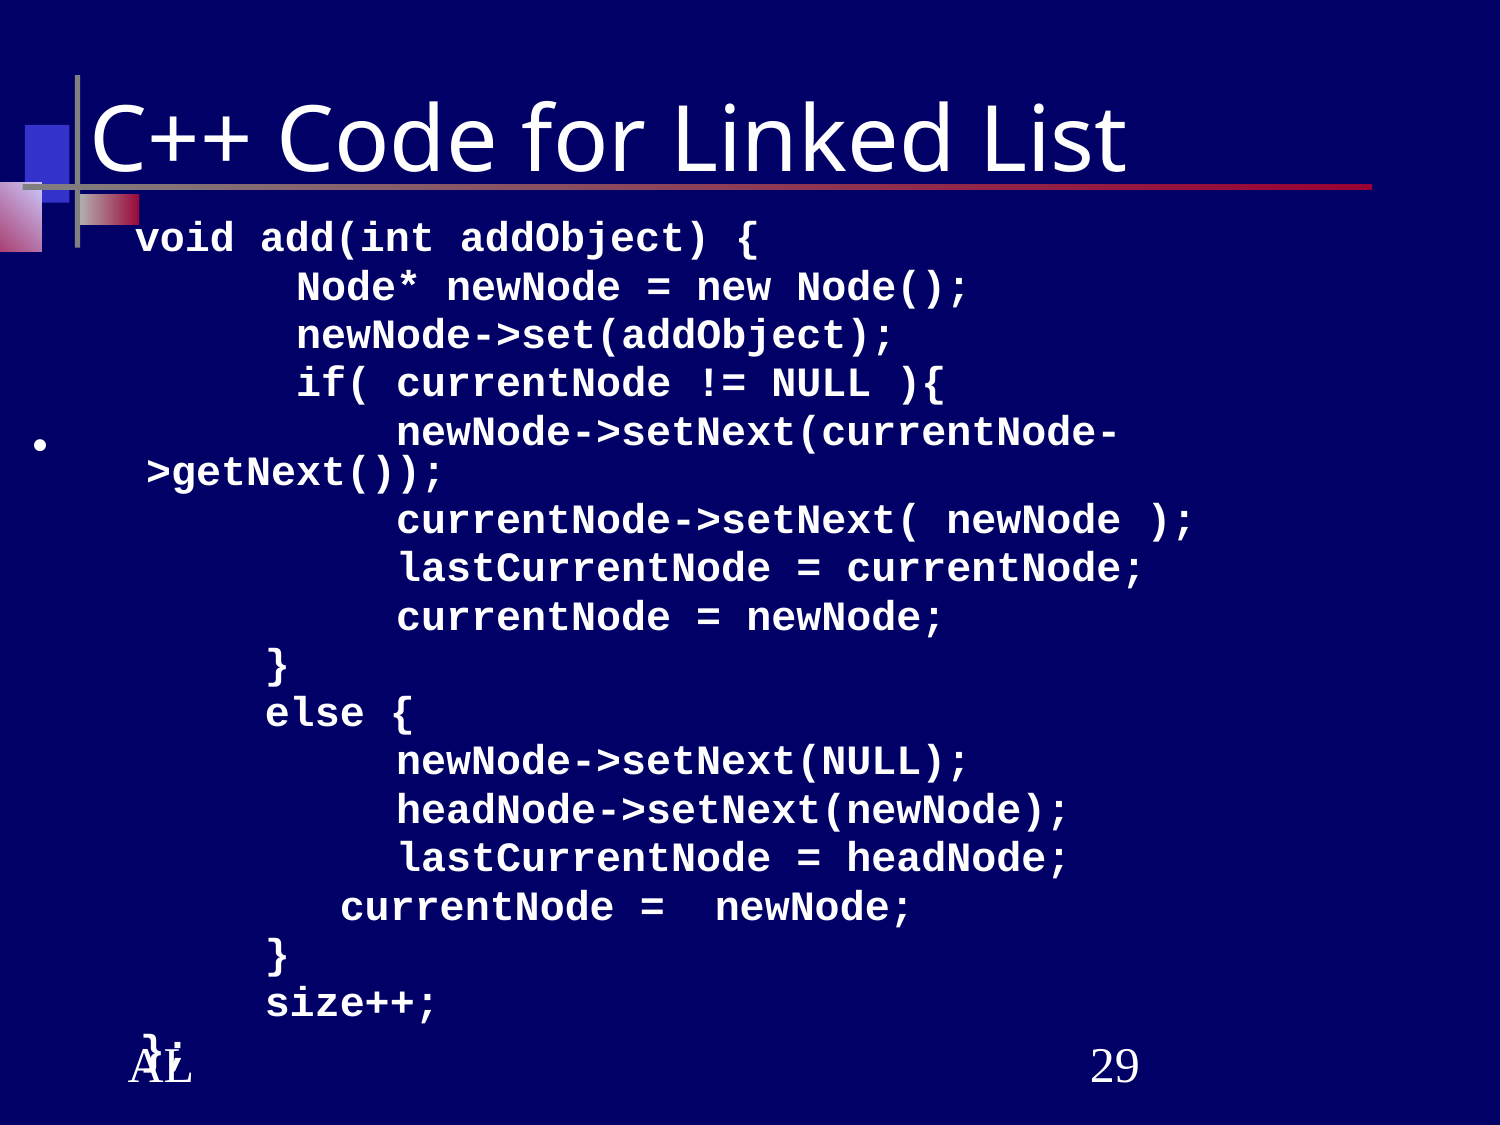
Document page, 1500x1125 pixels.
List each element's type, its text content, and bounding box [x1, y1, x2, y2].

list void add(int addObject) { Node* newNode = new Node(); newNode->set(addObject); if( currentNode != NULL ){ newNode->setNext(currentNode->getNext()); currentNode->setNext( newNode ); lastCurrentNode = currentNode; currentNode = newNode; } else { newNode->setNext(NULL); headNode->setNext(newNode); lastCurrentNode = headNode; currentNode = newNode; } size++; }; [74, 212, 1425, 1075]
slide_number ‹#› [1074, 1075, 1388, 1100]
slide_number AL [112, 1075, 425, 1100]
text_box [12, 412, 1388, 476]
title C++ Code for Linked List [74, 59, 1425, 210]
